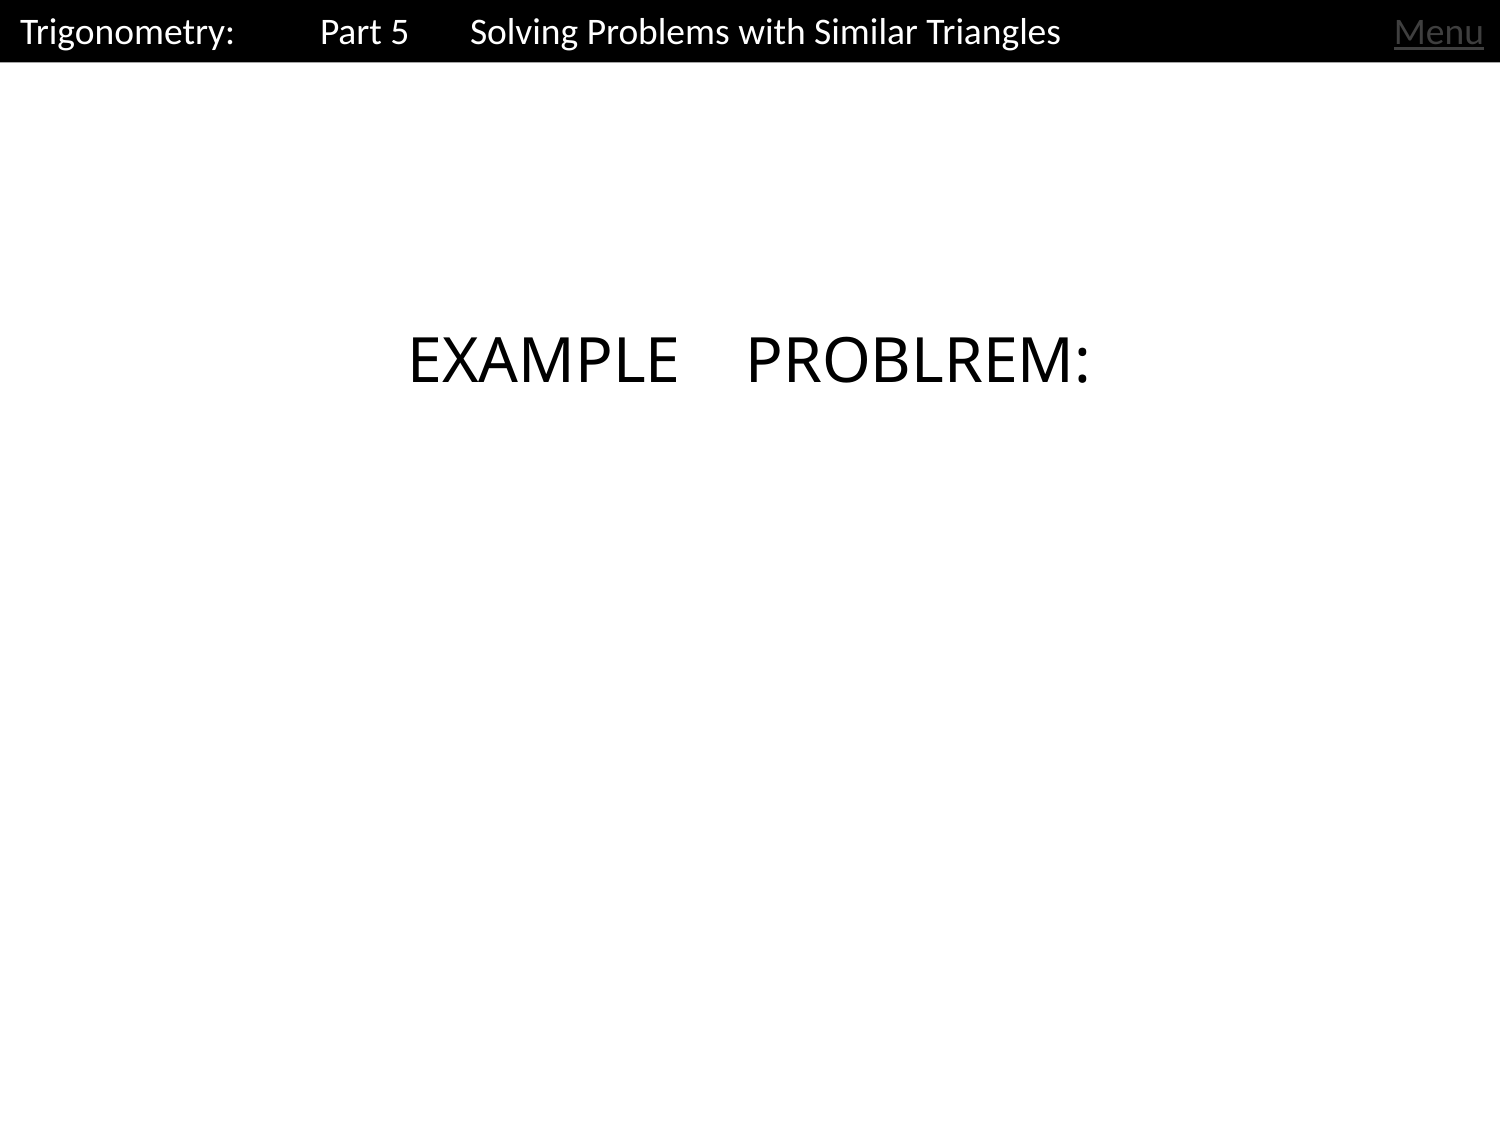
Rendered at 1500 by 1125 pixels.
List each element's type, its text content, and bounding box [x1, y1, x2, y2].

text_box [0, 0, 5, 64]
text_box Menu [1379, 0, 1500, 60]
text_box EXAMPLE PROBLREM: [24, 237, 1475, 552]
text_box Trigonometry: Part 5 Solving Problems with Similar Triangles [5, 0, 1086, 105]
text_box [1086, 0, 1500, 64]
